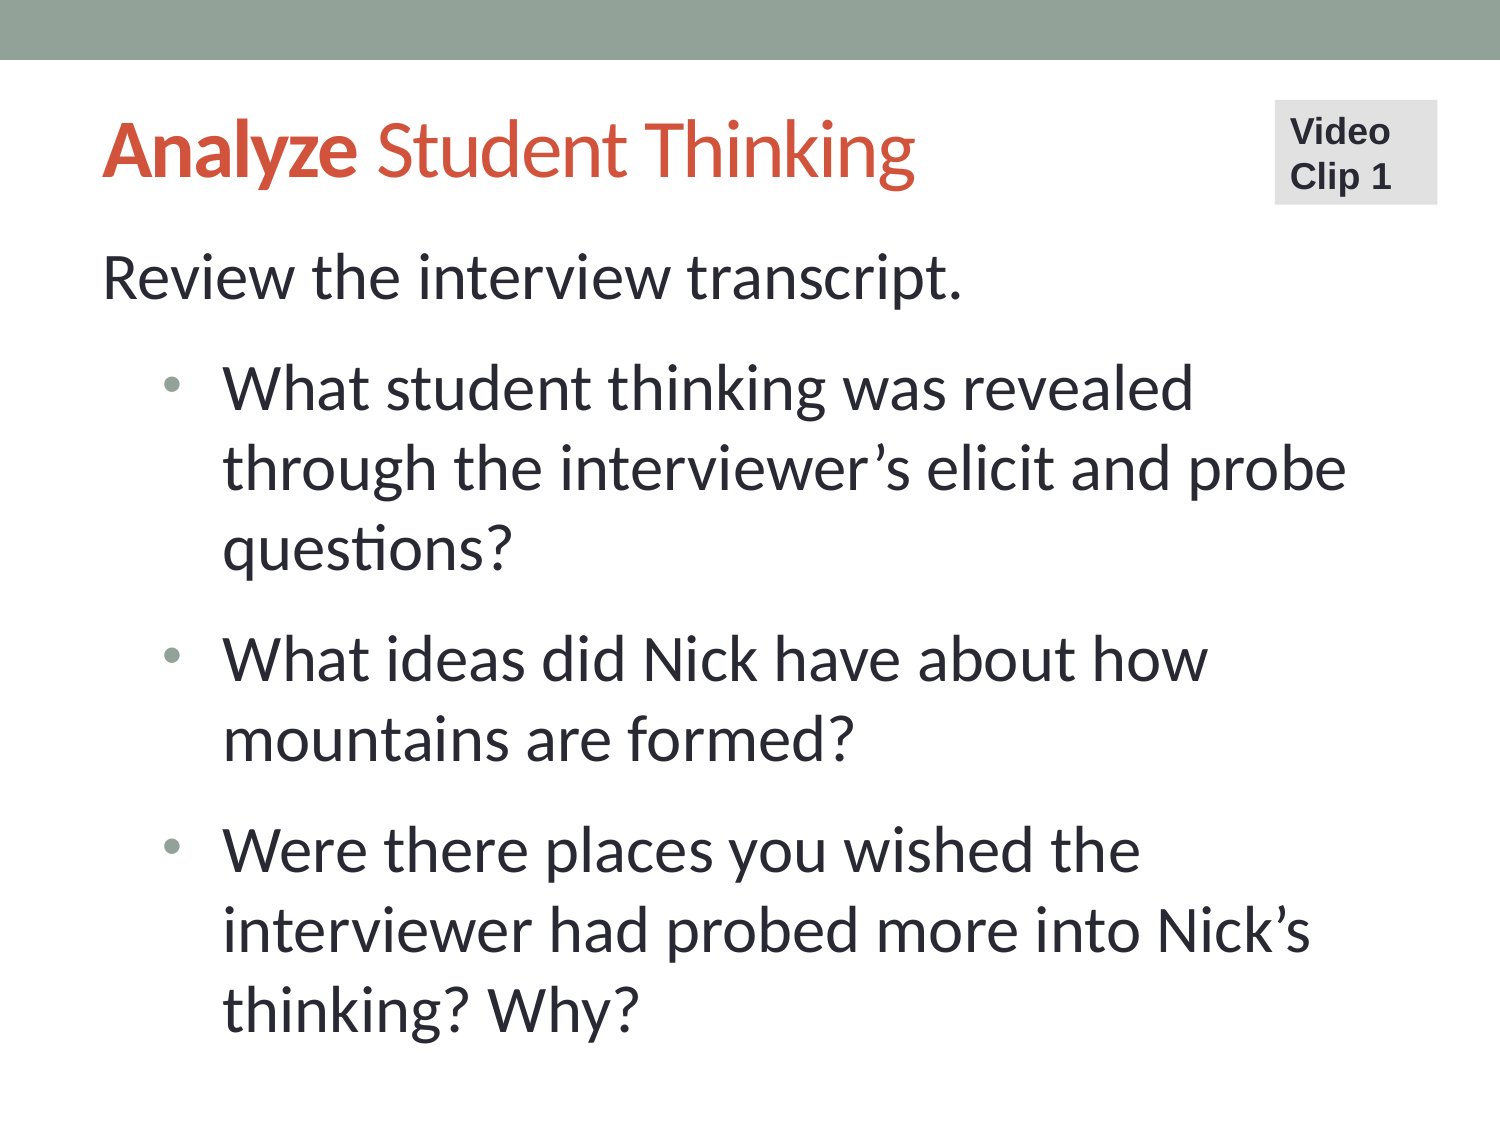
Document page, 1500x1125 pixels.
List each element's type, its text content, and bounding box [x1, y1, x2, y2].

text_box Video Clip 1 [1274, 99, 1438, 205]
title Analyze Student Thinking [87, 62, 1150, 224]
list Review the interview transcript. What student thinking was revealed through the interviewer’s elicit and probe questions? What ideas did Nick have about how mountains are formed? Were there places you wished the interviewer had probed more into Nick’s thinking? Why? [87, 224, 1425, 1050]
